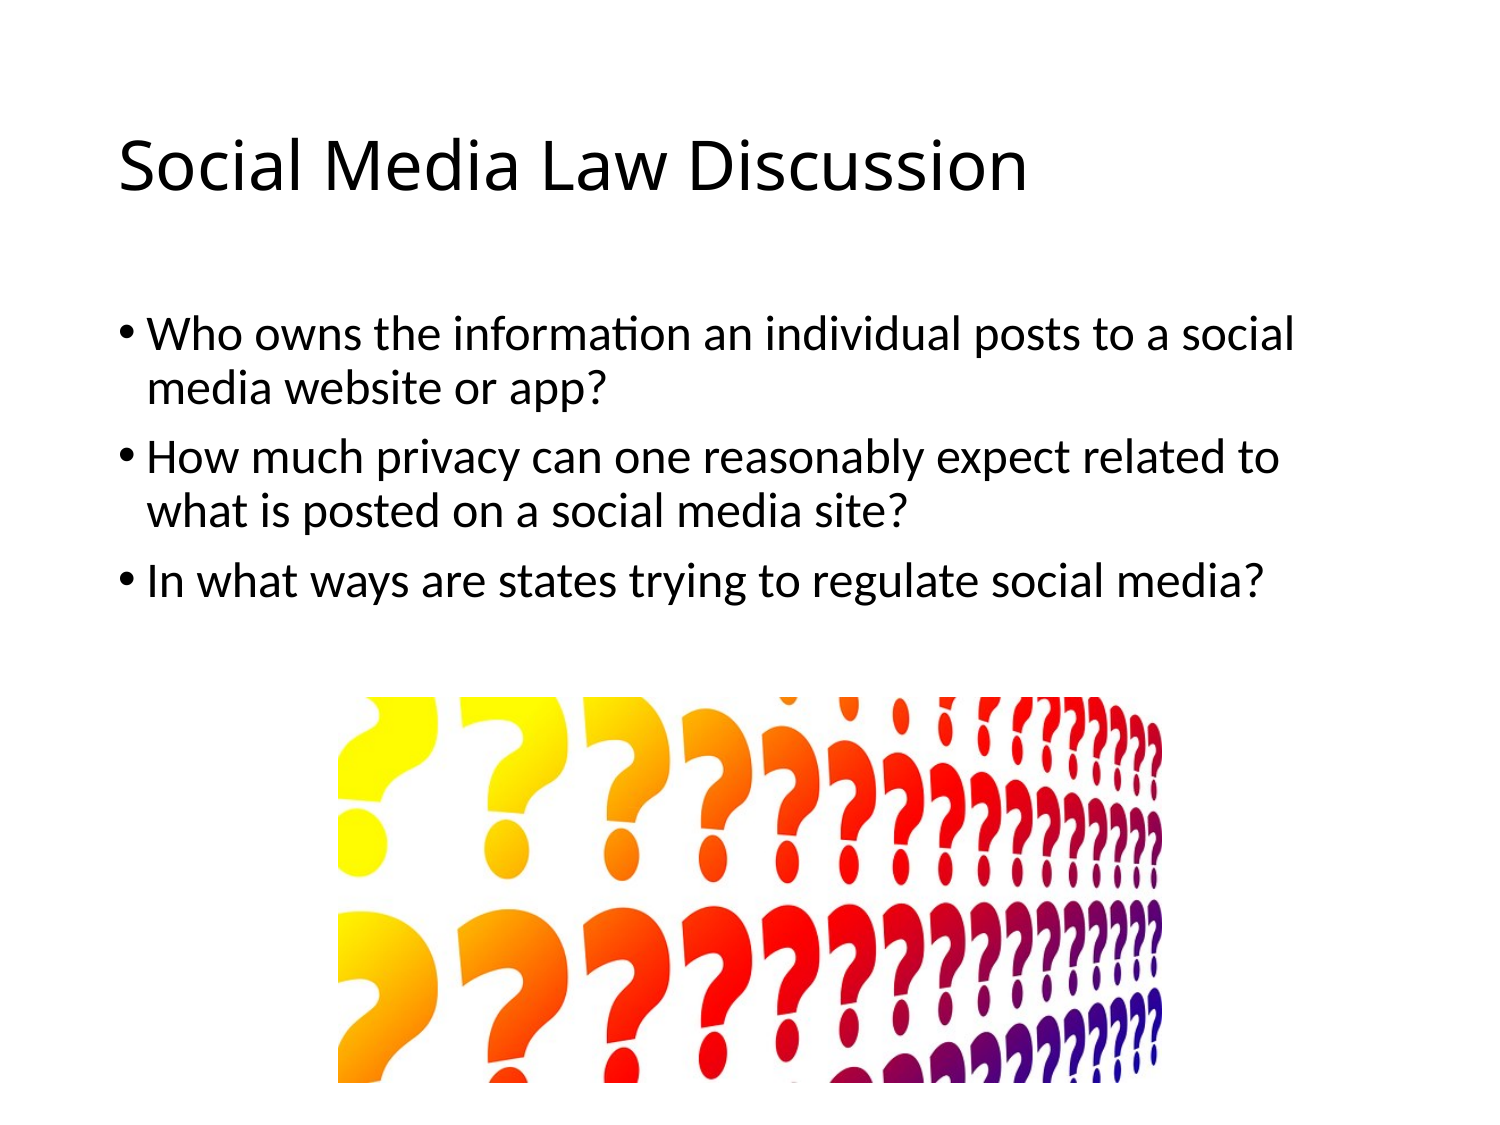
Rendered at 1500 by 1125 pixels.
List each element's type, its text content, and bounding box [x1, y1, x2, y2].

list Who owns the information an individual posts to a social media website or app? How much privacy can one reasonably expect related to what is posted on a social media site? In what ways are states trying to regulate social media? [102, 299, 1398, 1014]
title Social Media Law Discussion [102, 59, 1398, 278]
picture [338, 697, 1162, 1083]
